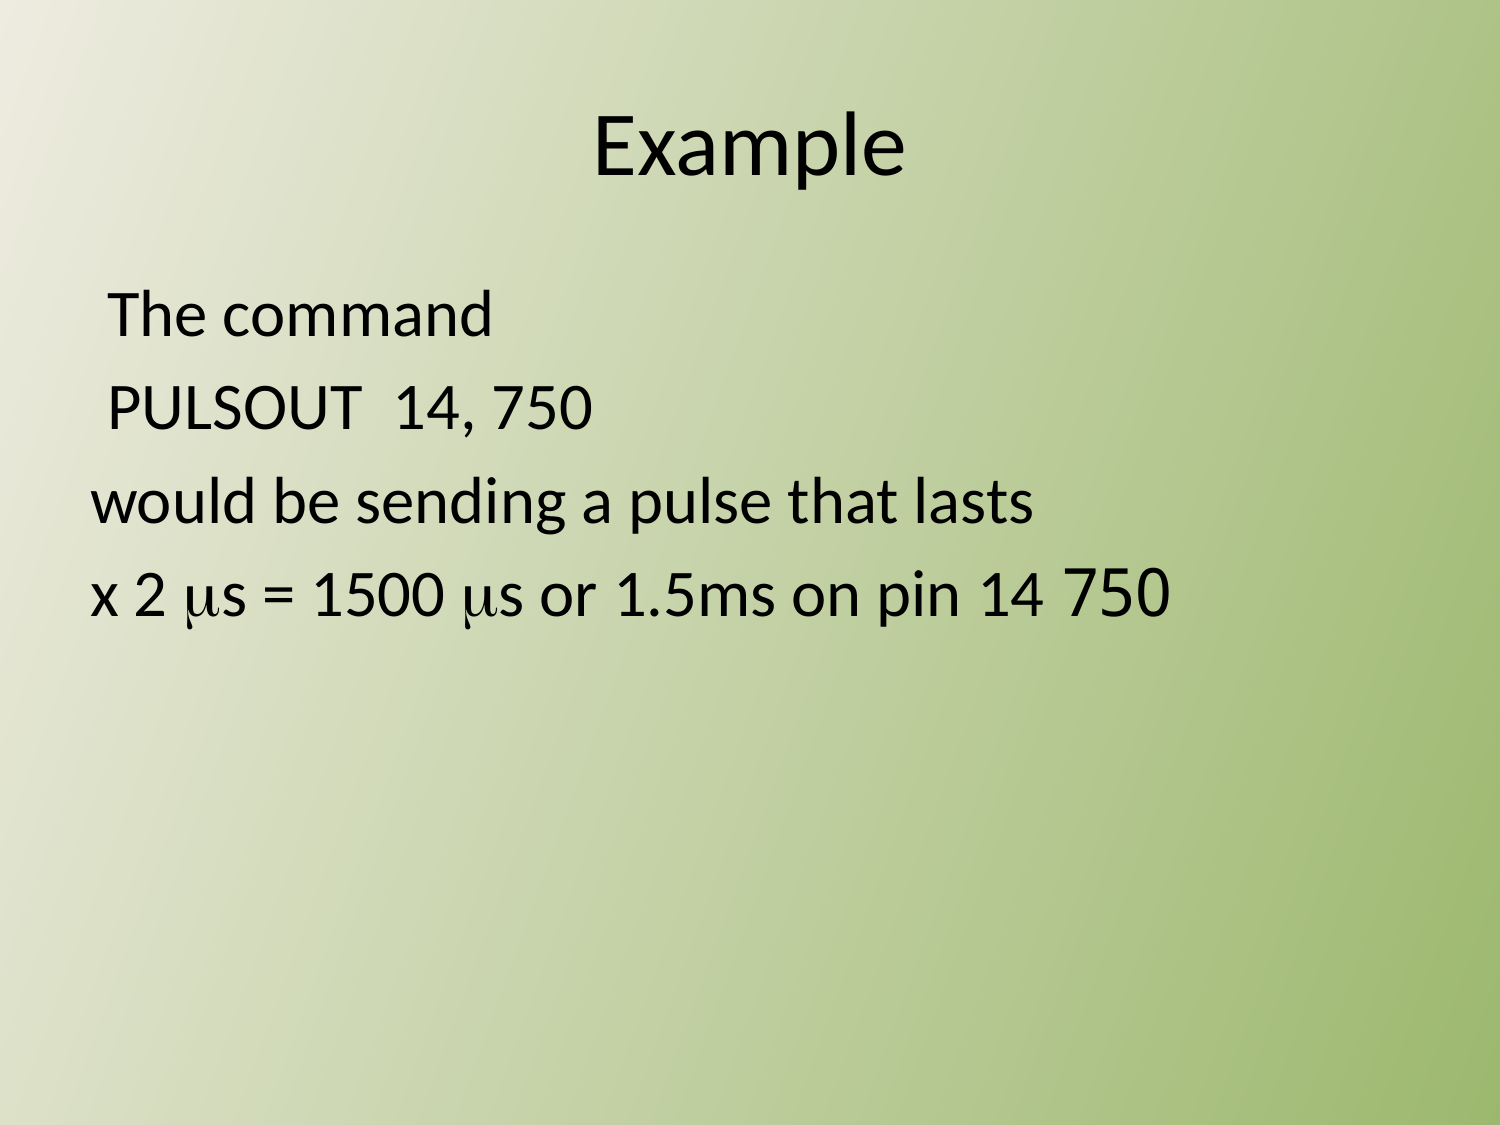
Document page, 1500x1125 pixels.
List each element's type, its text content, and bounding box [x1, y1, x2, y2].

list The command PULSOUT 14, 750 would be sending a pulse that lasts 750 x 2 s = 1500 s or 1.5ms on pin 14 [75, 262, 1425, 1005]
title Example [75, 45, 1425, 233]
